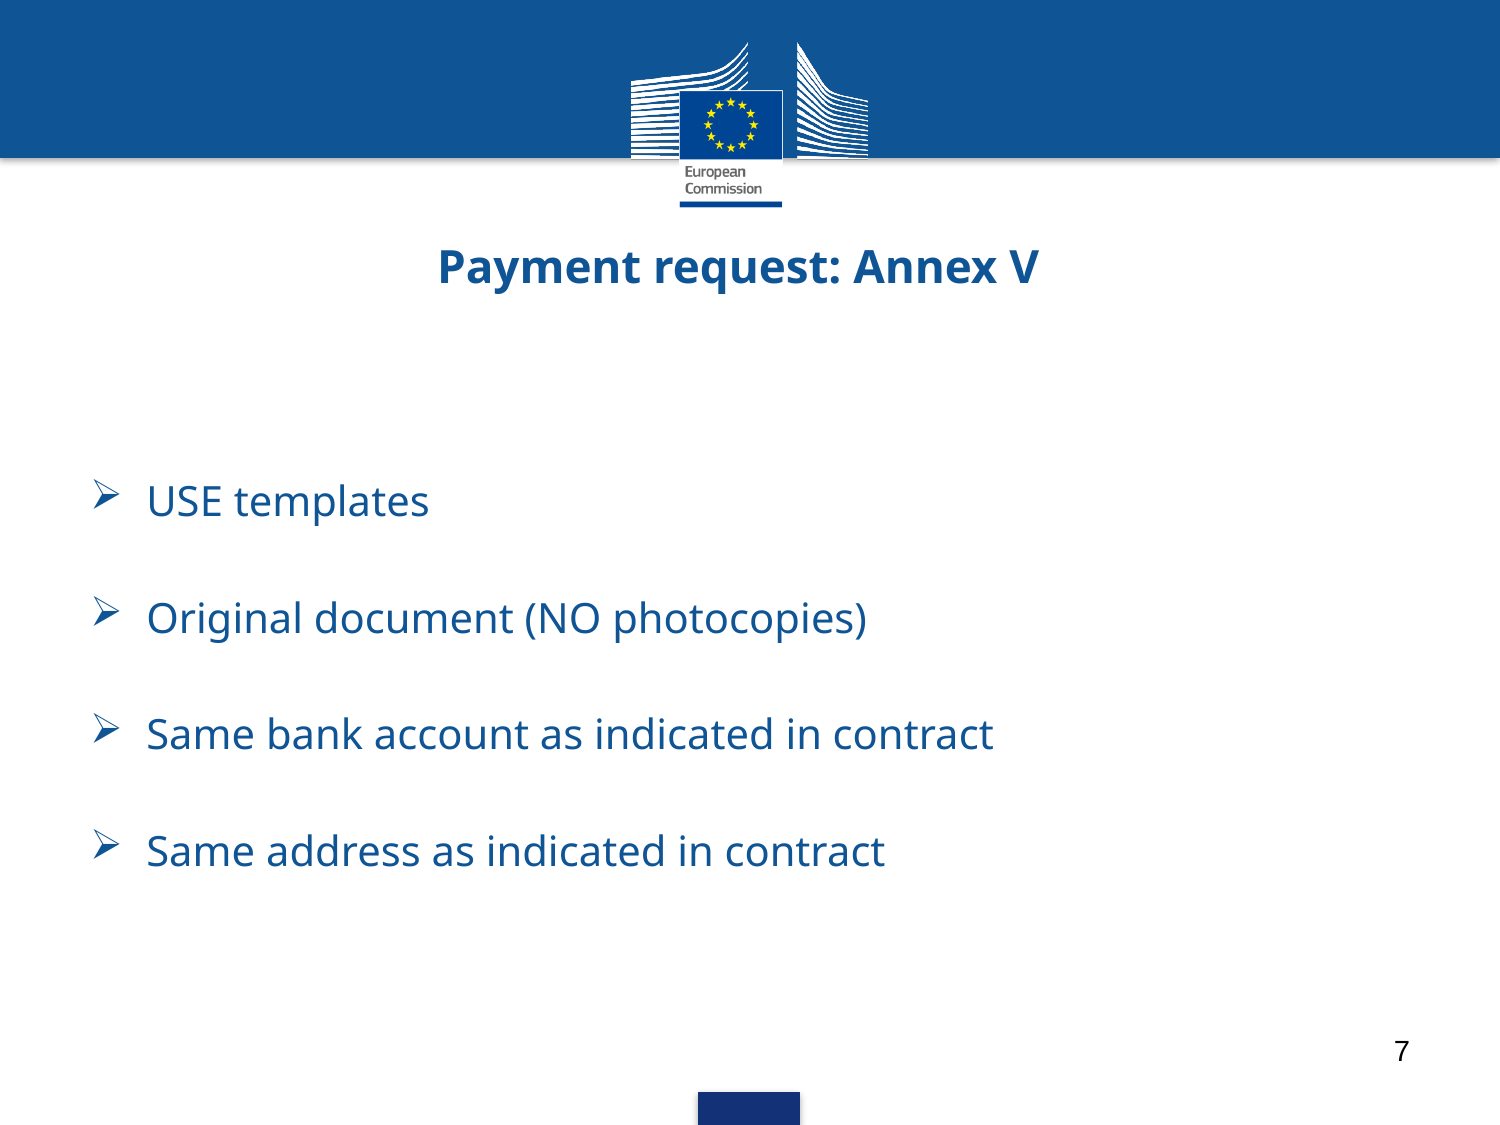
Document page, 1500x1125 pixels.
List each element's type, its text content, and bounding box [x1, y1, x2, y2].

list USE templates Original document (NO photocopies) Same bank account as indicated in contract Same address as indicated in contract [74, 408, 1426, 988]
slide_number 7 [1074, 1024, 1425, 1103]
title Payment request: Annex V [64, 207, 1412, 433]
picture [631, 42, 868, 207]
